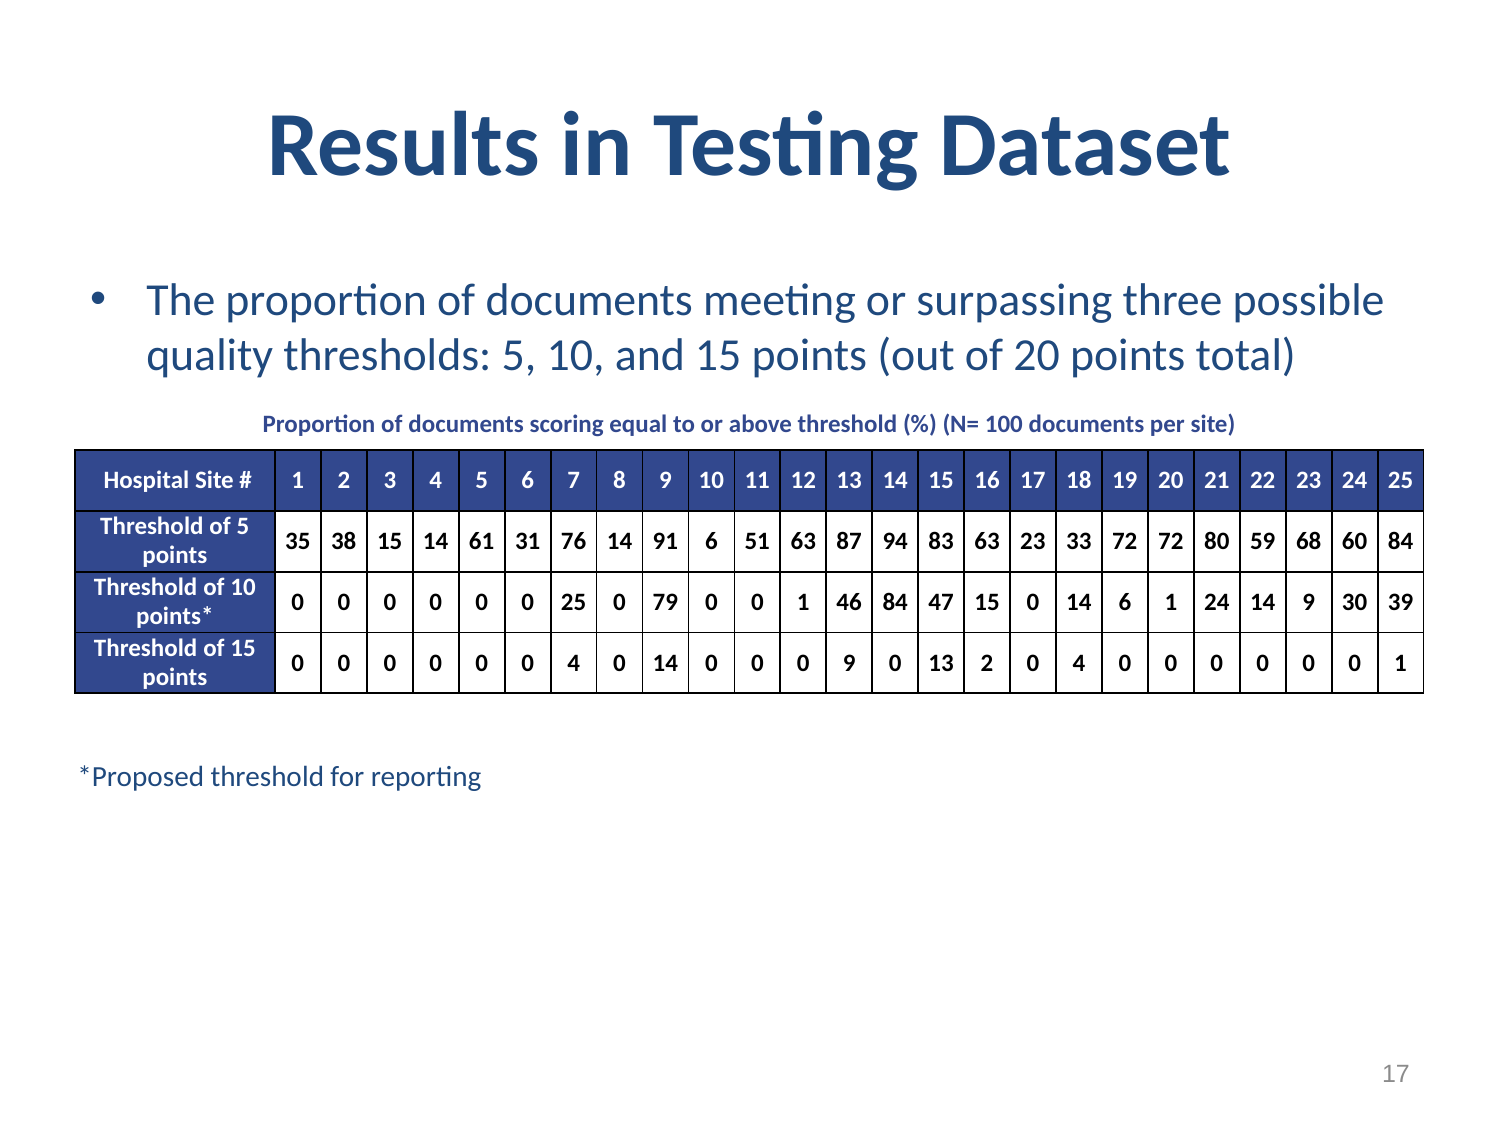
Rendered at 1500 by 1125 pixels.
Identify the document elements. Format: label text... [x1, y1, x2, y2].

table_cell 91 [643, 512, 688, 571]
table_cell 0 [597, 633, 642, 692]
table_header 1 [276, 451, 320, 510]
table_cell 23 [1011, 512, 1055, 571]
table_cell 0 [322, 633, 366, 692]
table_cell 83 [919, 512, 963, 571]
table_cell 1 [781, 573, 825, 632]
table_cell 9 [827, 633, 871, 692]
table_cell 61 [460, 512, 504, 571]
table_cell 15 [368, 512, 412, 571]
table_cell 0 [1333, 633, 1377, 692]
table_cell 14 [597, 512, 642, 571]
table_cell 80 [1195, 512, 1239, 571]
table_cell 0 [460, 633, 504, 692]
table_cell 0 [689, 633, 734, 692]
table_header 14 [873, 451, 917, 510]
table_cell 1 [1379, 633, 1423, 692]
table_header 6 [506, 451, 550, 510]
table_cell 63 [965, 512, 1009, 571]
table_cell 68 [1287, 512, 1331, 571]
table_cell 6 [689, 512, 734, 571]
table_header 4 [414, 451, 458, 510]
table_cell 0 [460, 573, 504, 632]
table_cell Threshold of 5 points [76, 512, 274, 571]
table_cell 4 [552, 633, 596, 692]
list *Proposed threshold for reporting [62, 750, 1413, 825]
table_cell 0 [1149, 633, 1193, 692]
table_cell 0 [506, 633, 550, 692]
table_cell 0 [276, 633, 320, 692]
table_cell 0 [735, 633, 779, 692]
table_cell 76 [552, 512, 596, 571]
table_cell 51 [735, 512, 779, 571]
table_header 3 [368, 451, 412, 510]
table_cell 14 [1057, 573, 1101, 632]
list Proportion of documents scoring equal to or above threshold (%) (N= 100 documents per site) [75, 399, 1425, 450]
table_cell 47 [919, 573, 963, 632]
table_cell 94 [873, 512, 917, 571]
table_cell 39 [1379, 573, 1423, 632]
table_header 21 [1195, 451, 1239, 510]
table_cell 84 [1379, 512, 1423, 571]
table_cell 2 [965, 633, 1009, 692]
table_cell 0 [735, 573, 779, 632]
table_cell 25 [552, 573, 596, 632]
table_cell 31 [506, 512, 550, 571]
table_header 16 [965, 451, 1009, 510]
table_cell 14 [414, 512, 458, 571]
table_cell 84 [873, 573, 917, 632]
table_cell 59 [1241, 512, 1285, 571]
table_cell 9 [1287, 573, 1331, 632]
table_cell Threshold of 10 points* [76, 573, 274, 632]
table_cell 0 [414, 573, 458, 632]
table_header 23 [1287, 451, 1331, 510]
table_cell 0 [1103, 633, 1147, 692]
table_cell 79 [643, 573, 688, 632]
slide_number 17 [1074, 1042, 1425, 1103]
table_cell 6 [1103, 573, 1147, 632]
table_header 25 [1379, 451, 1423, 510]
table_cell 0 [1195, 633, 1239, 692]
table_cell 63 [781, 512, 825, 571]
table_cell 0 [506, 573, 550, 632]
table_header 11 [735, 451, 779, 510]
table_cell 4 [1057, 633, 1101, 692]
table_cell 14 [643, 633, 688, 692]
table_cell 0 [414, 633, 458, 692]
table_cell 15 [965, 573, 1009, 632]
table_cell 30 [1333, 573, 1377, 632]
table_cell 0 [1241, 633, 1285, 692]
table_cell 0 [689, 573, 734, 632]
list The proportion of documents meeting or surpassing three possible quality thresholds: 5, 10, and 15 points (out of 20 points total) [75, 262, 1425, 399]
table_cell 14 [1241, 573, 1285, 632]
table_header 2 [322, 451, 366, 510]
table_cell 24 [1195, 573, 1239, 632]
table_header 8 [597, 451, 642, 510]
table_cell 1 [1149, 573, 1193, 632]
table_header 12 [781, 451, 825, 510]
table_header 17 [1011, 451, 1055, 510]
table_header 20 [1149, 451, 1193, 510]
table_cell 38 [322, 512, 366, 571]
table_header Hospital Site # [76, 451, 274, 510]
table_cell 0 [368, 573, 412, 632]
table_cell 60 [1333, 512, 1377, 571]
table_header 19 [1103, 451, 1147, 510]
table_cell Threshold of 15 points [76, 633, 274, 692]
table_header 9 [643, 451, 688, 510]
table_header 15 [919, 451, 963, 510]
table_header 7 [552, 451, 596, 510]
table_cell 13 [919, 633, 963, 692]
table_header 13 [827, 451, 871, 510]
table_header 10 [689, 451, 734, 510]
table_cell 0 [322, 573, 366, 632]
table_cell 46 [827, 573, 871, 632]
table_cell 0 [781, 633, 825, 692]
table_cell 0 [276, 573, 320, 632]
table_cell 0 [597, 573, 642, 632]
table_cell 87 [827, 512, 871, 571]
table_cell 0 [1011, 633, 1055, 692]
table_header 5 [460, 451, 504, 510]
table_header 18 [1057, 451, 1101, 510]
table_cell 0 [1011, 573, 1055, 632]
table_cell 35 [276, 512, 320, 571]
table_cell 0 [368, 633, 412, 692]
table_cell 0 [1287, 633, 1331, 692]
table_cell 0 [873, 633, 917, 692]
table_cell 72 [1103, 512, 1147, 571]
table_header 24 [1333, 451, 1377, 510]
title Results in Testing Dataset [75, 45, 1425, 233]
table_cell 72 [1149, 512, 1193, 571]
table_cell 33 [1057, 512, 1101, 571]
table_header 22 [1241, 451, 1285, 510]
